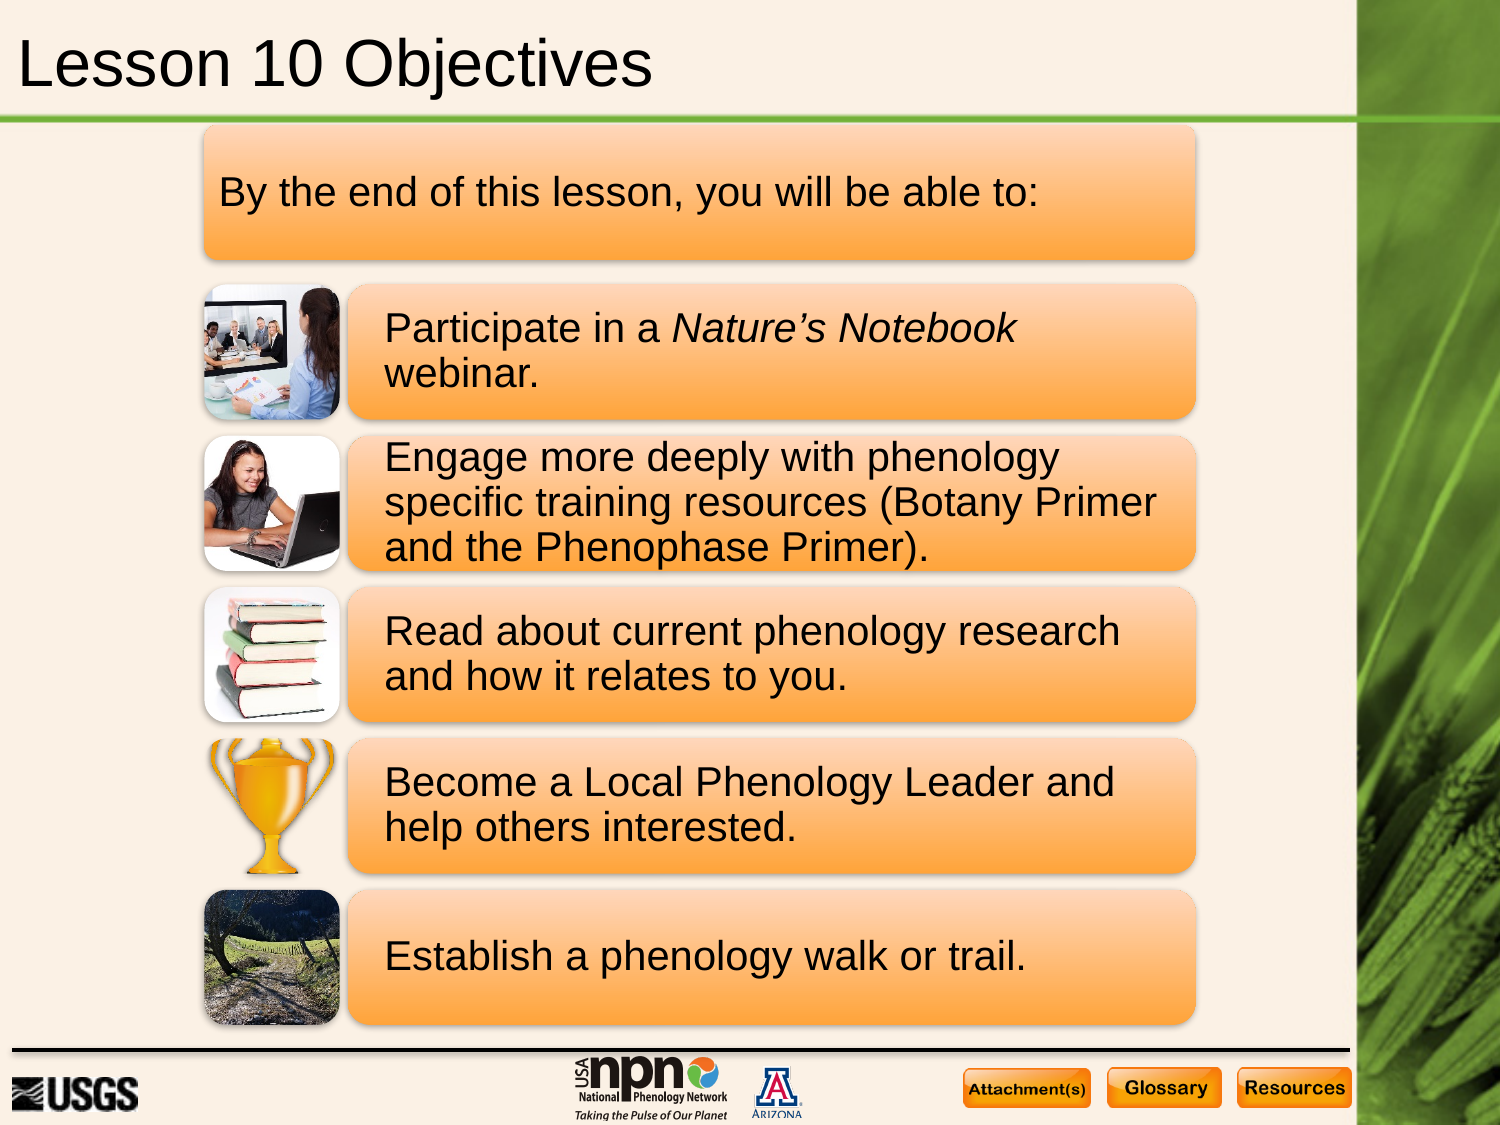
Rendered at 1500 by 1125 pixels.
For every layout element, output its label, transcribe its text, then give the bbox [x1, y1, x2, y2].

picture [0, 0, 1500, 124]
picture [0, 1026, 1500, 1125]
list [0, 124, 1500, 1026]
title Lesson 10 Objectives [2, 12, 1340, 113]
